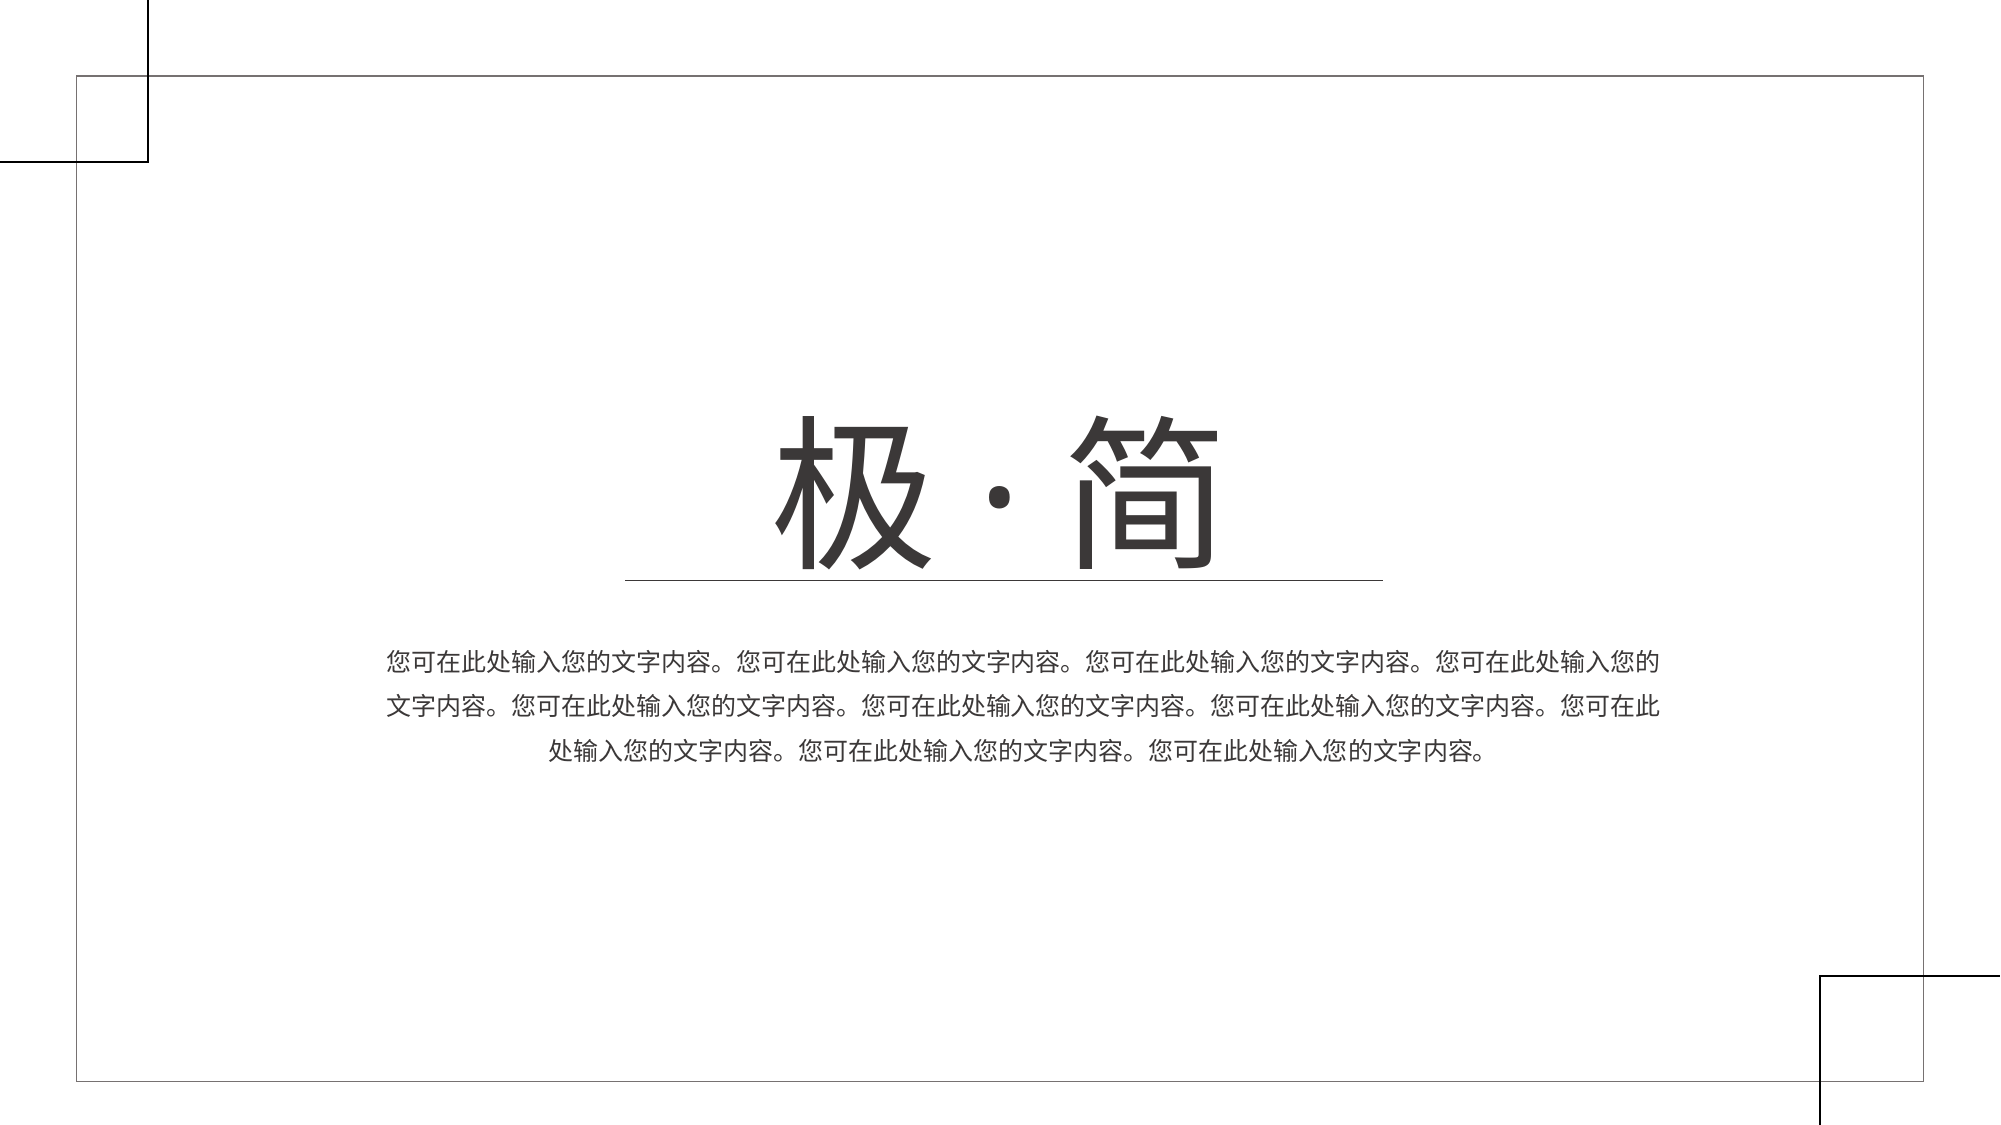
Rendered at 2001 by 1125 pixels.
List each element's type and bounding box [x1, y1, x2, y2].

text_box [0, 0, 2000, 1125]
